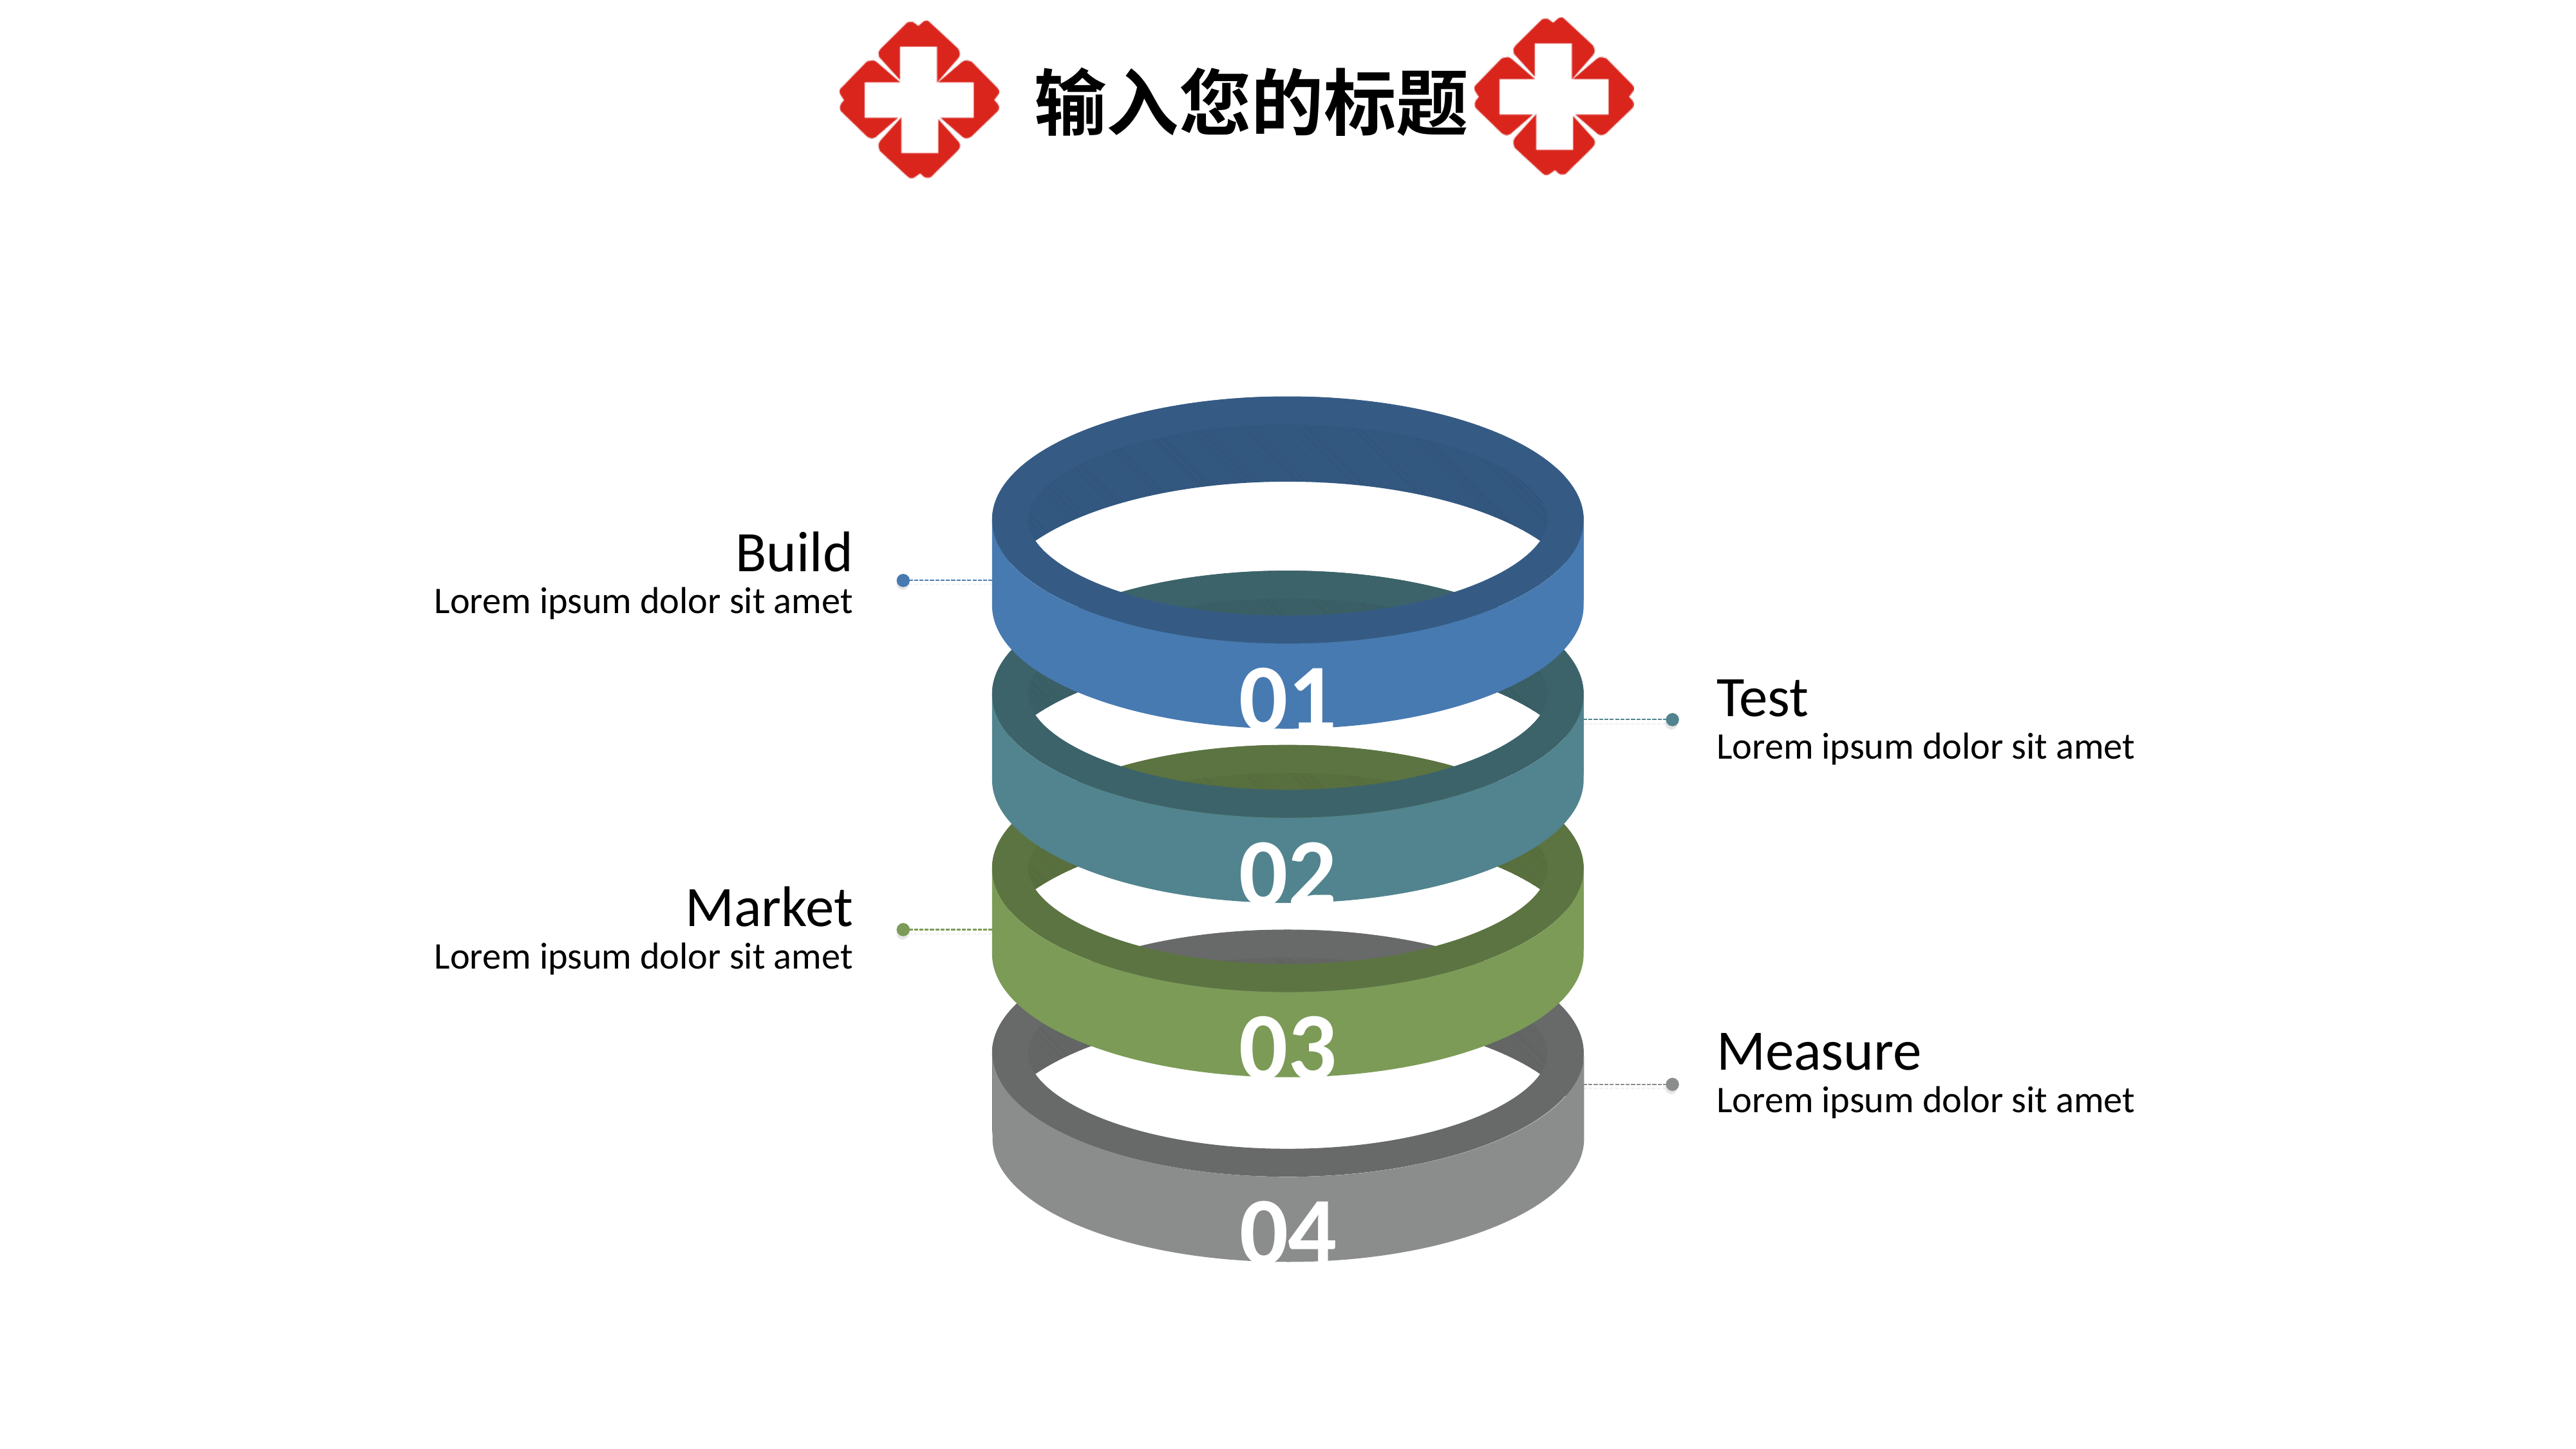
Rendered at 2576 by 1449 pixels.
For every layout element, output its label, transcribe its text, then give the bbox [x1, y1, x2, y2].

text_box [992, 1081, 1584, 1262]
text_box Test Lorem ipsum dolor sit amet [1716, 665, 2239, 772]
picture [839, 20, 999, 178]
text_box Measure Lorem ipsum dolor sit amet [1716, 1018, 2239, 1125]
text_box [992, 396, 1584, 729]
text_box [992, 909, 1584, 1077]
text_box Market Lorem ipsum dolor sit amet [331, 875, 853, 981]
text_box Build Lorem ipsum dolor sit amet [331, 520, 853, 627]
text_box 输入您的标题 [1002, 52, 1471, 149]
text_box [992, 734, 1584, 904]
picture [1474, 17, 1634, 176]
